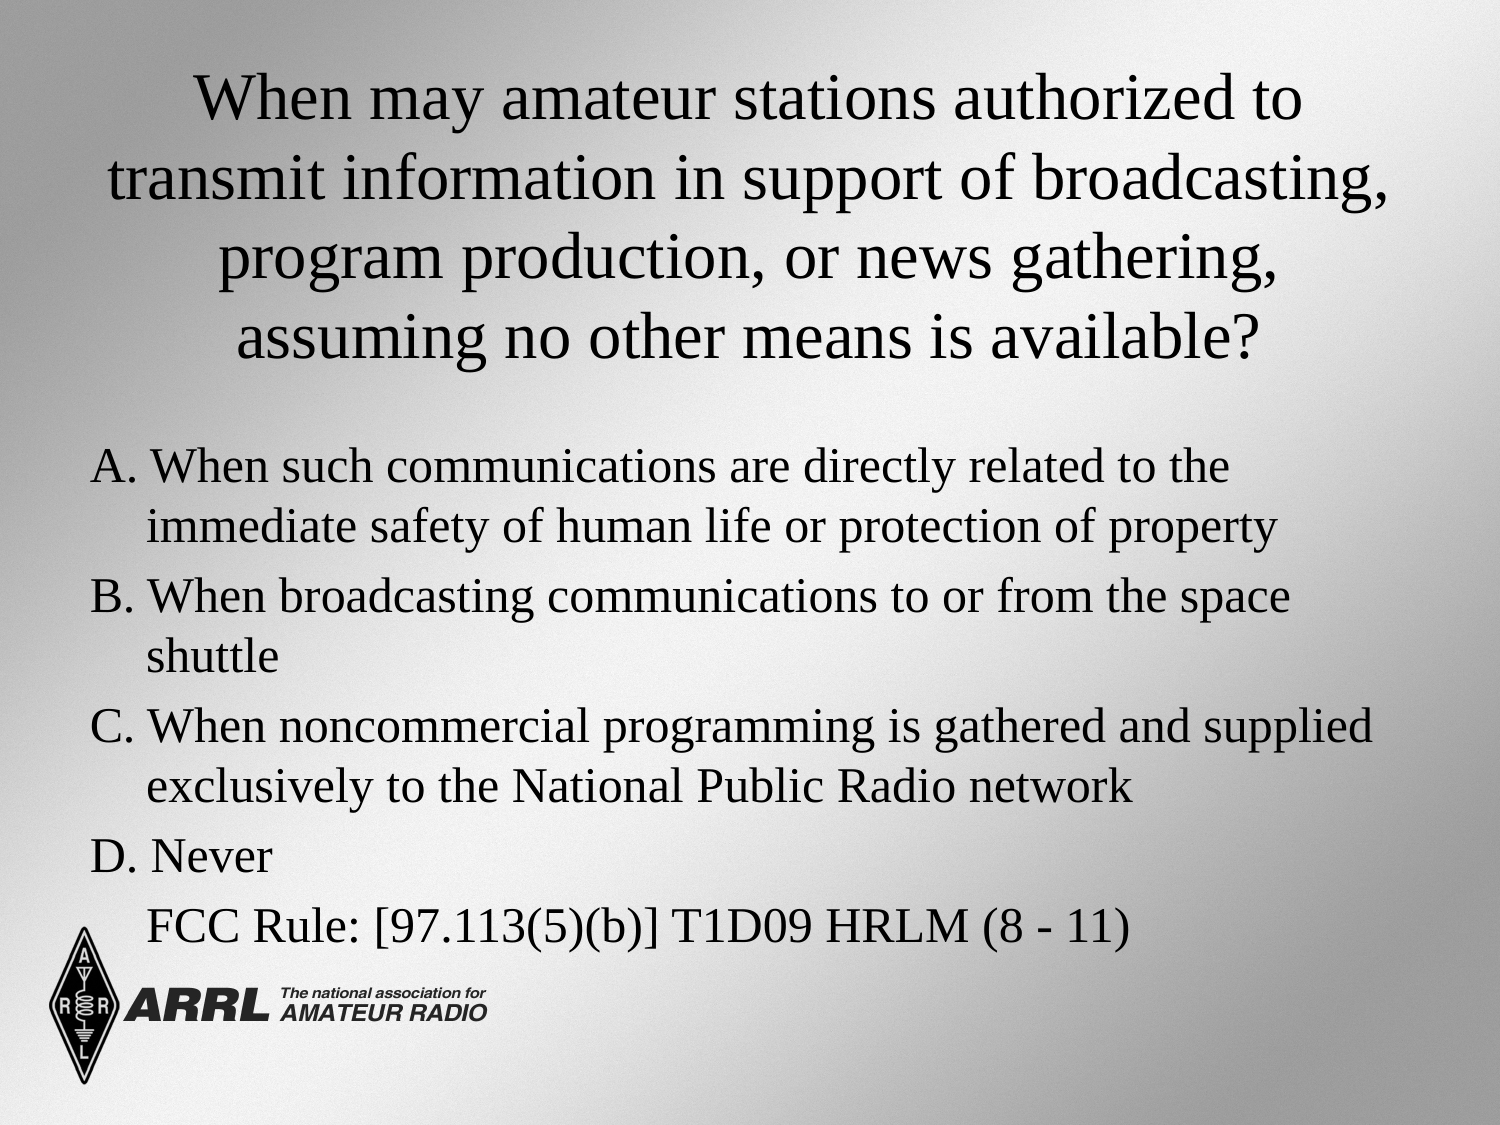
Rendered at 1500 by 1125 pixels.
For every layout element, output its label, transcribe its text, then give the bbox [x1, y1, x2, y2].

title When may amateur stations authorized to transmit information in support of broadcasting, program production, or news gathering, assuming no other means is available? [75, 45, 1425, 233]
picture [0, 0, 1500, 1125]
list A. When such communications are directly related to the immediate safety of human life or protection of property B. When broadcasting communications to or from the space shuttle C. When noncommercial programming is gathered and supplied exclusively to the National Public Radio network D. Never FCC Rule: [97.113(5)(b)] T1D09 HRLM (8 - 11) [75, 425, 1425, 1005]
